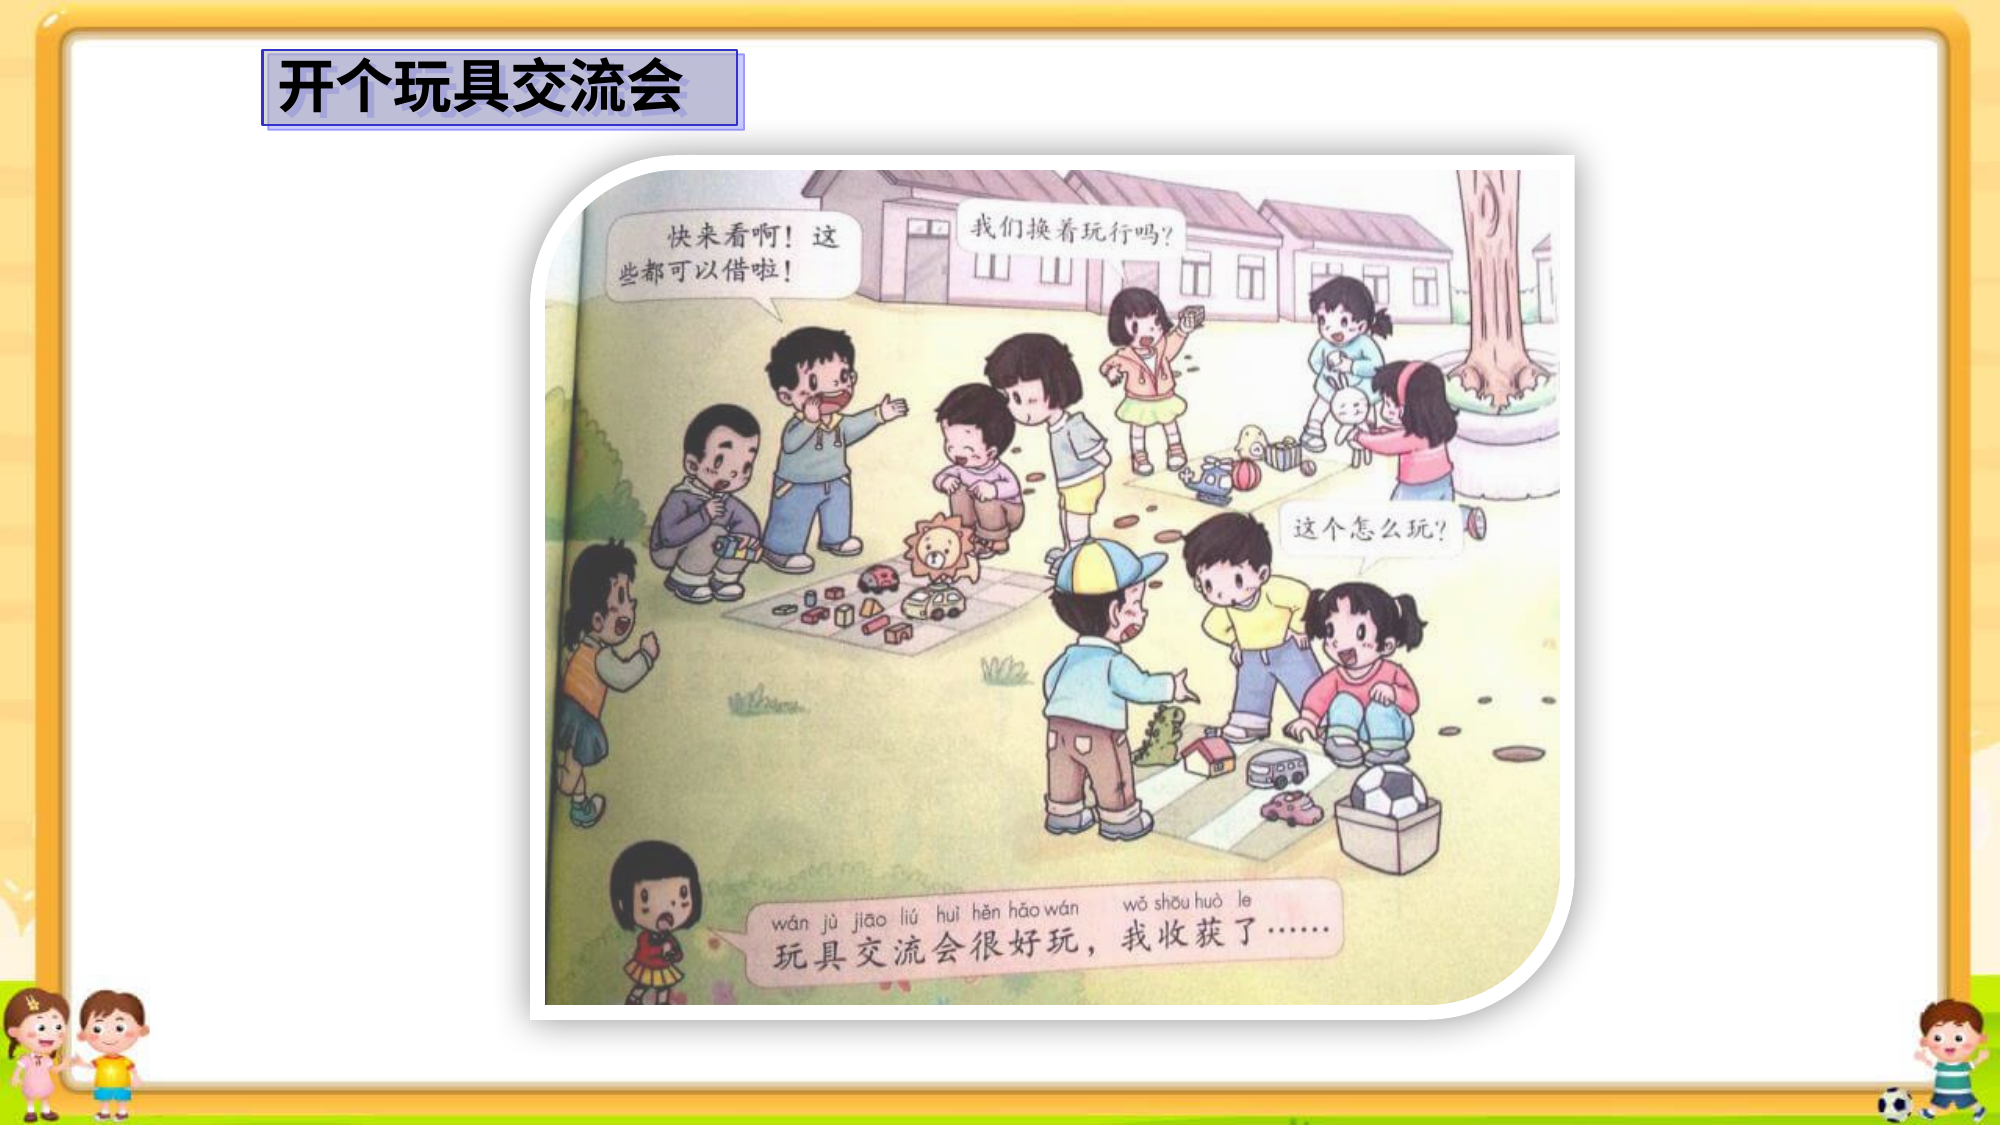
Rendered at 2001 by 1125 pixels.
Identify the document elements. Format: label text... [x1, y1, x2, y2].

picture [0, 0, 2000, 1125]
title 开个玩具交流会 [262, 50, 738, 125]
